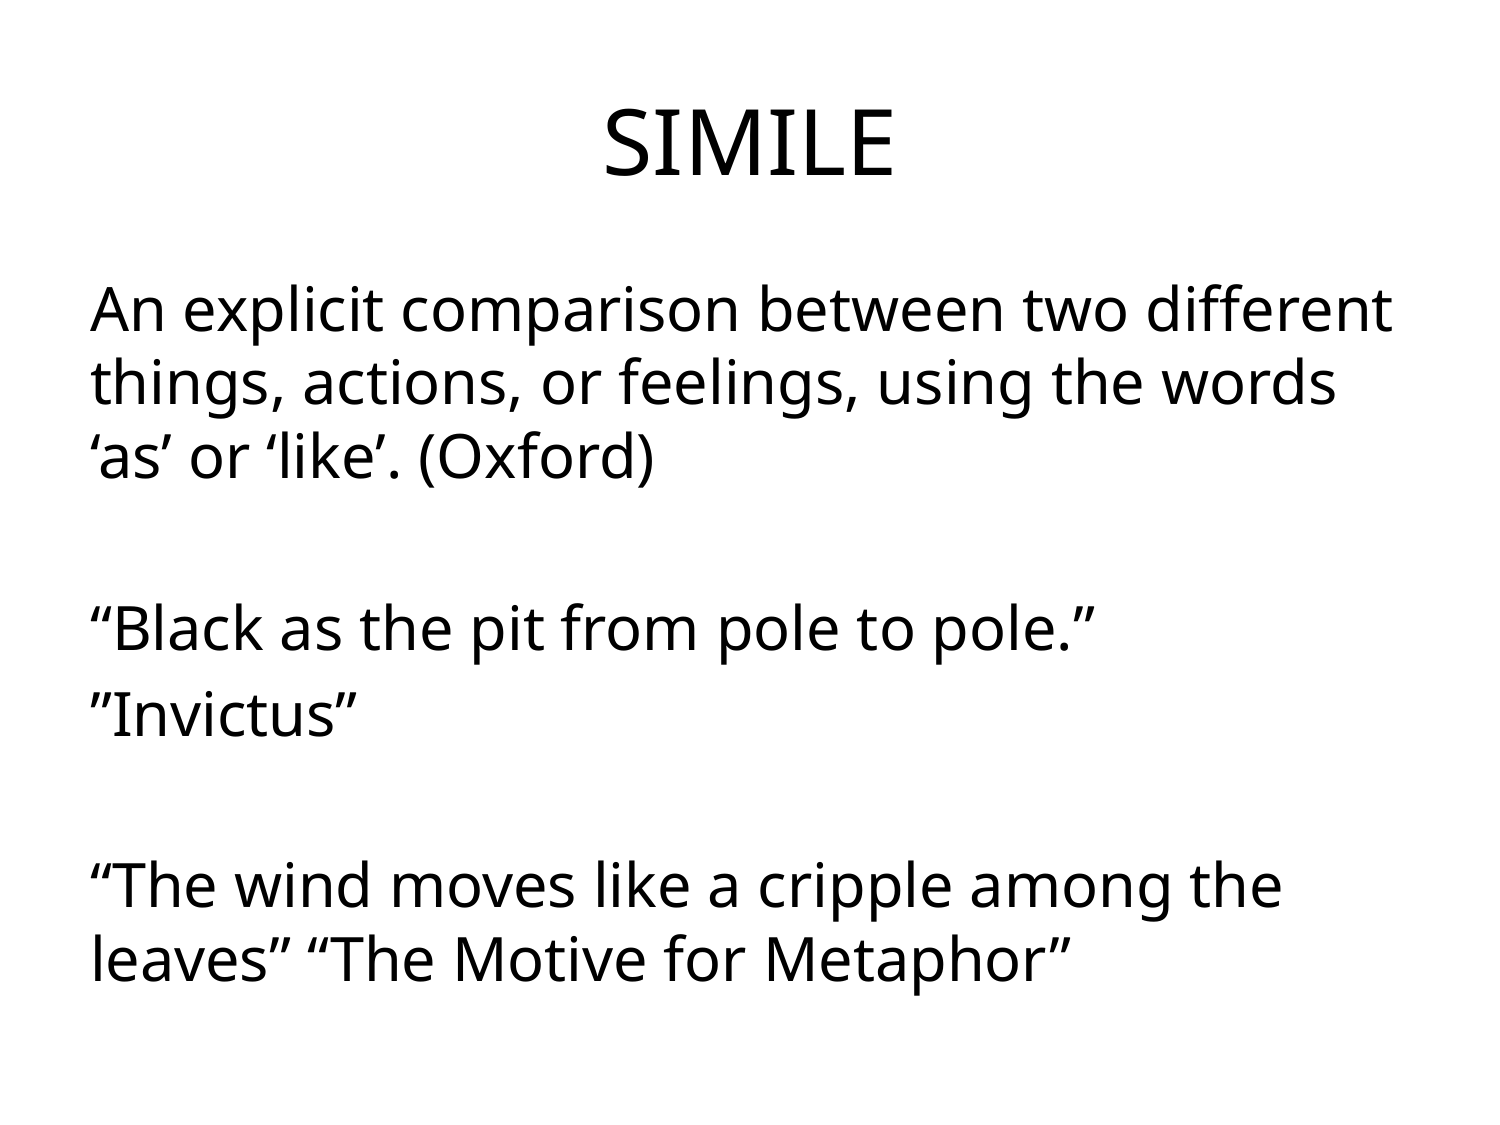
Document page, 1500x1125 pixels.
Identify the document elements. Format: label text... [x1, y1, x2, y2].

title SIMILE [75, 45, 1425, 233]
list An explicit comparison between two different things, actions, or feelings, using the words ‘as’ or ‘like’. (Oxford) “Black as the pit from pole to pole.” ”Invictus” “The wind moves like a cripple among the leaves” “The Motive for Metaphor” [75, 262, 1425, 1005]
